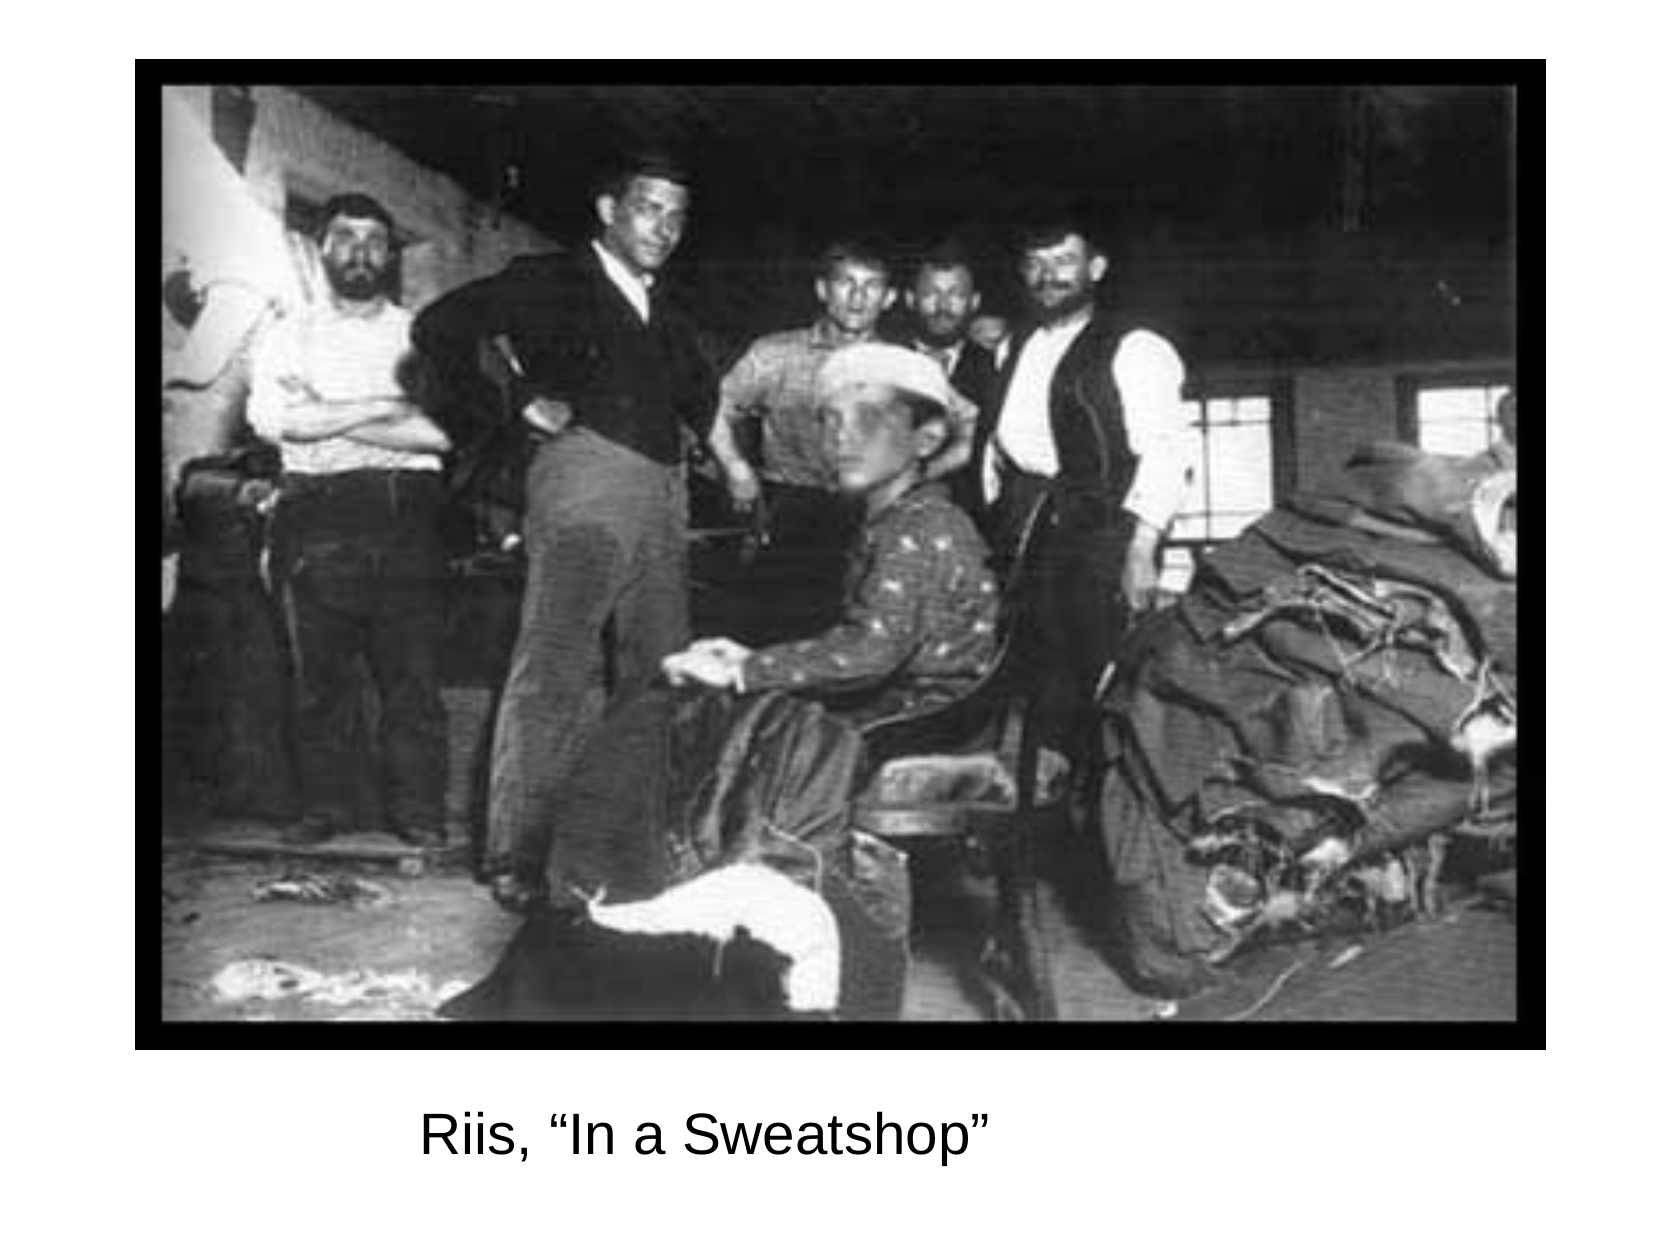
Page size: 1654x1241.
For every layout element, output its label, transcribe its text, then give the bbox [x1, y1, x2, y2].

text_box Riis, “In a Sweatshop” [404, 1095, 1215, 1176]
picture [135, 59, 1546, 1051]
